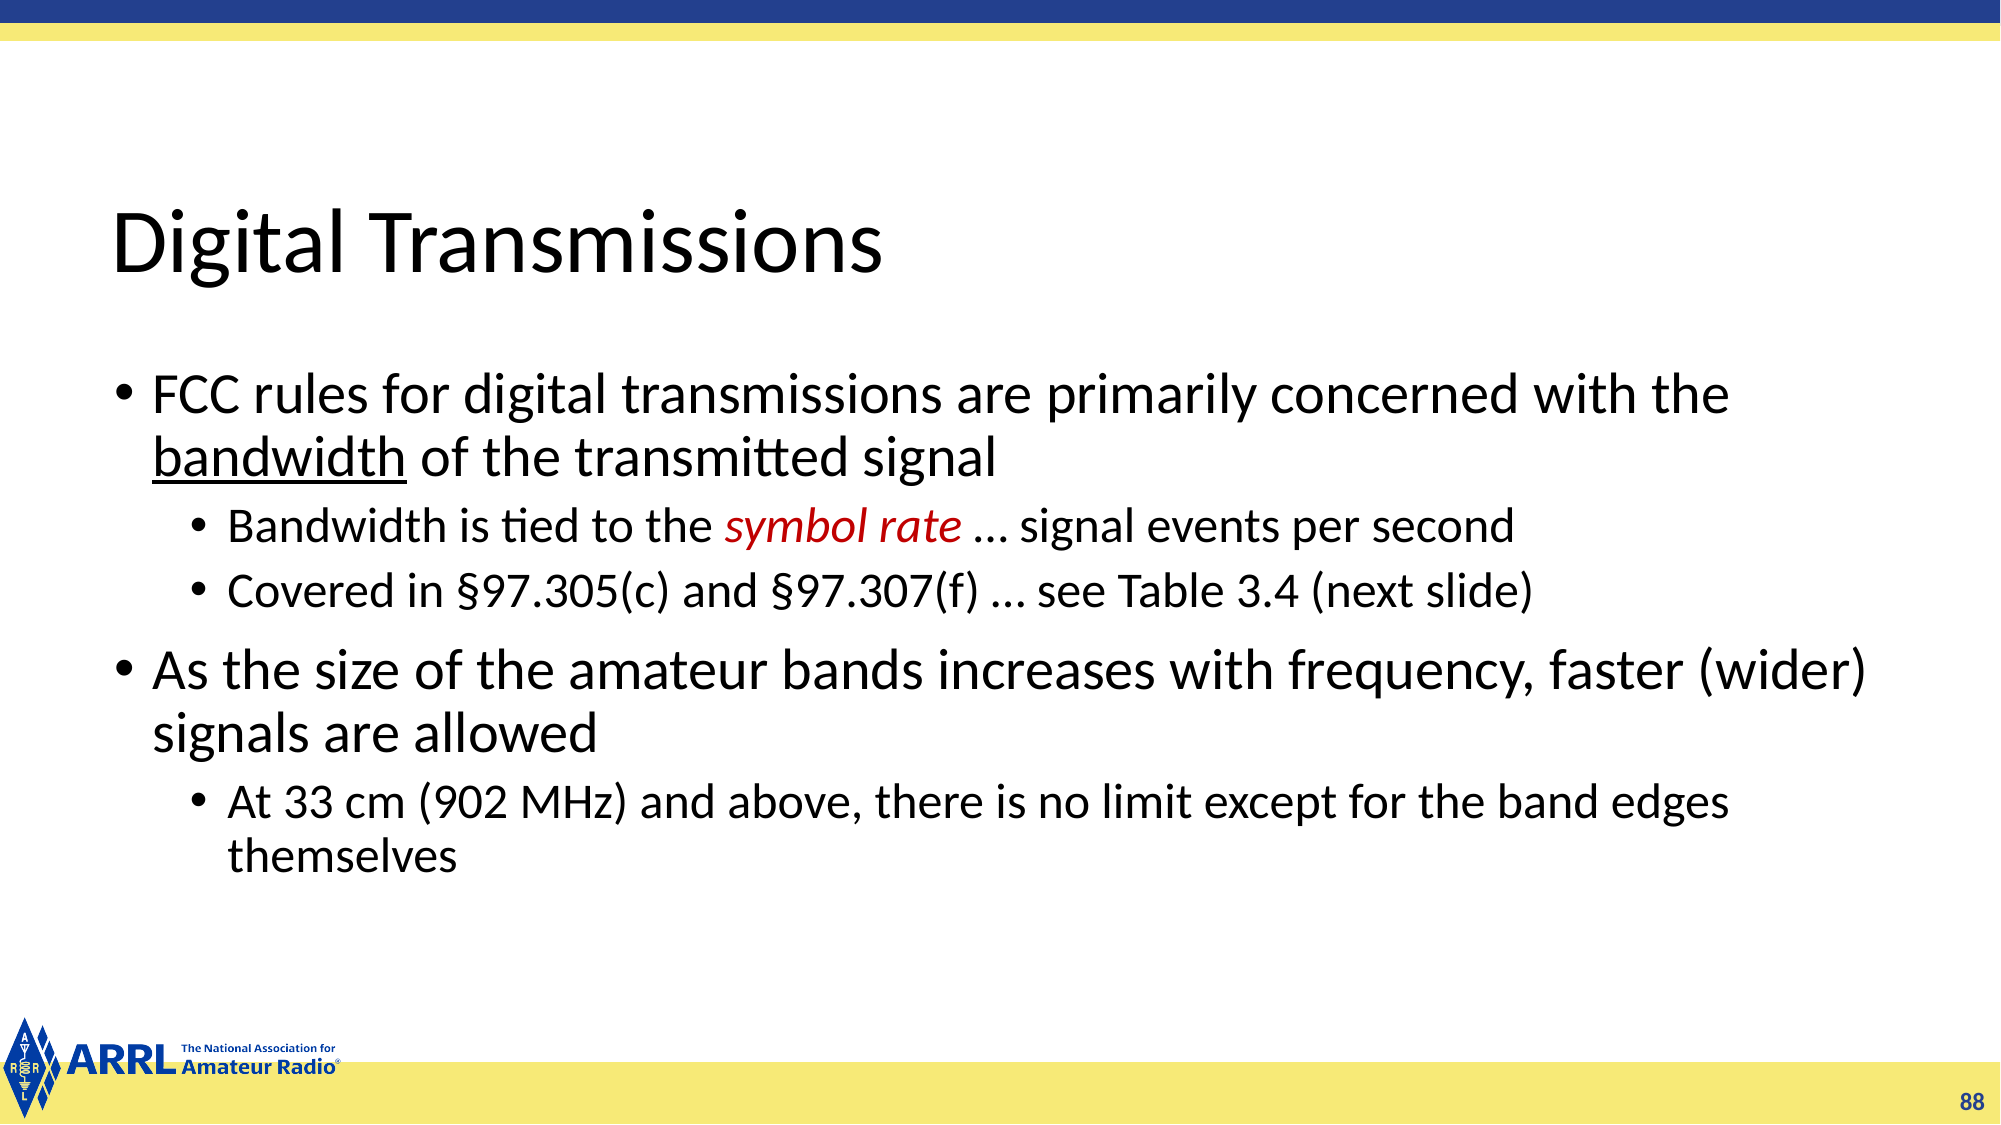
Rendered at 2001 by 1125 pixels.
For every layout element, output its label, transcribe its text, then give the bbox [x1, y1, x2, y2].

list FCC rules for digital transmissions are primarily concerned with the bandwidth of the transmitted signal Bandwidth is tied to the symbol rate … signal events per second Covered in §97.305(c) and §97.307(f) … see Table 3.4 (next slide) As the size of the amateur bands increases with frequency, faster (wider) signals are allowed At 33 cm (902 MHz) and above, there is no limit except for the band edges themselves [99, 355, 1900, 1075]
title Digital Transmissions [96, 186, 1897, 330]
picture [1, 1015, 342, 1121]
